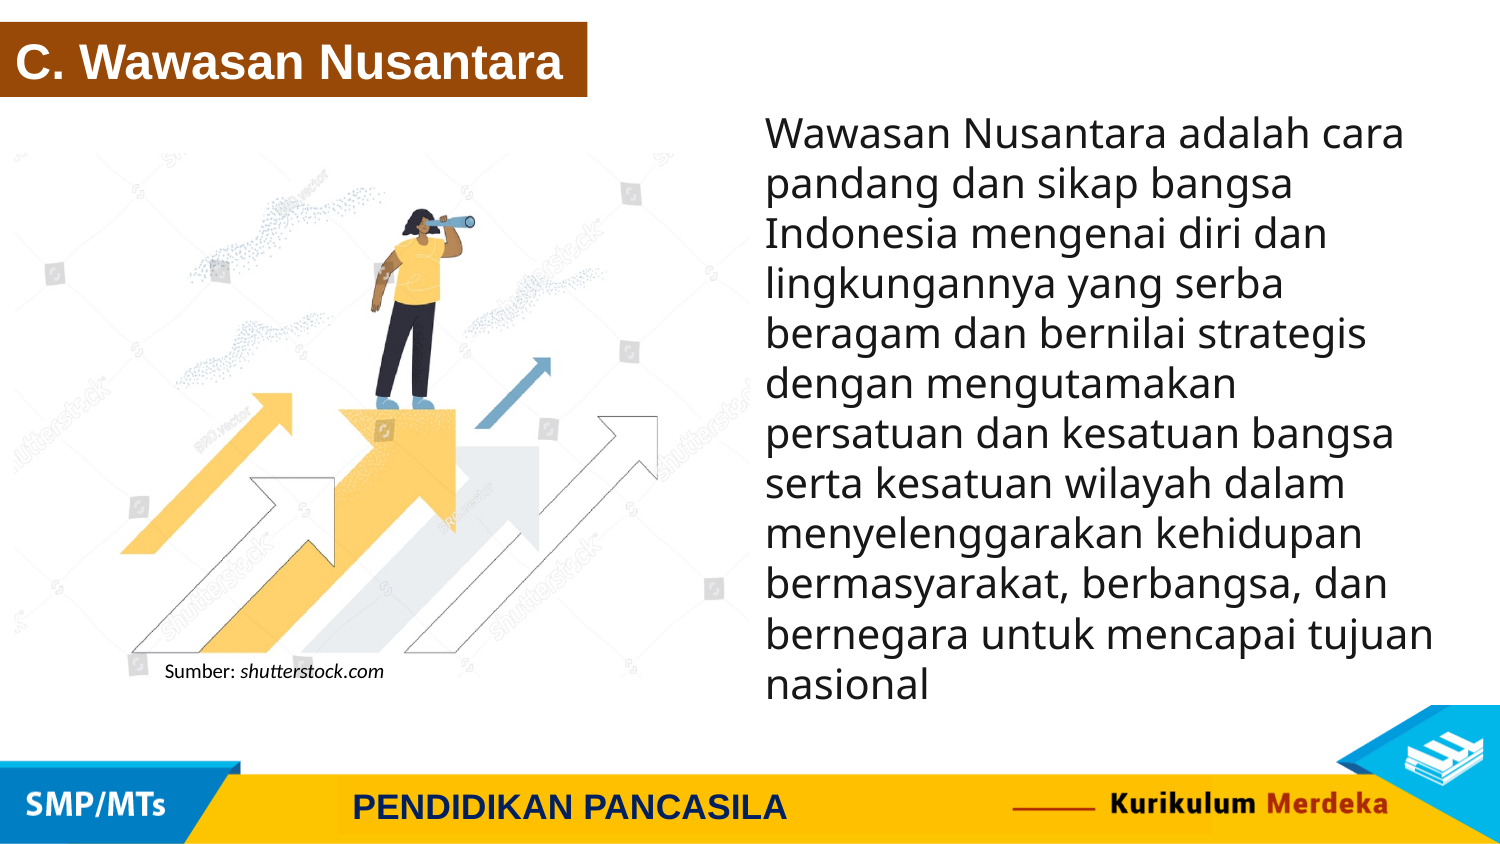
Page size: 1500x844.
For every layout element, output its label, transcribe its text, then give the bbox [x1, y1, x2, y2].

picture [14, 153, 751, 679]
text_box C. Wawasan Nusantara [0, 20, 589, 99]
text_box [0, 705, 1500, 844]
text_box Wawasan Nusantara adalah cara pandang dan sikap bangsa Indonesia mengenai diri dan lingkungannya yang serba beragam dan bernilai strategis dengan mengutamakan persatuan dan kesatuan bangsa serta kesatuan wilayah dalam menyelenggarakan kehidupan bermasyarakat, berbangsa, dan bernegara untuk mencapai tujuan nasional [750, 99, 1463, 704]
